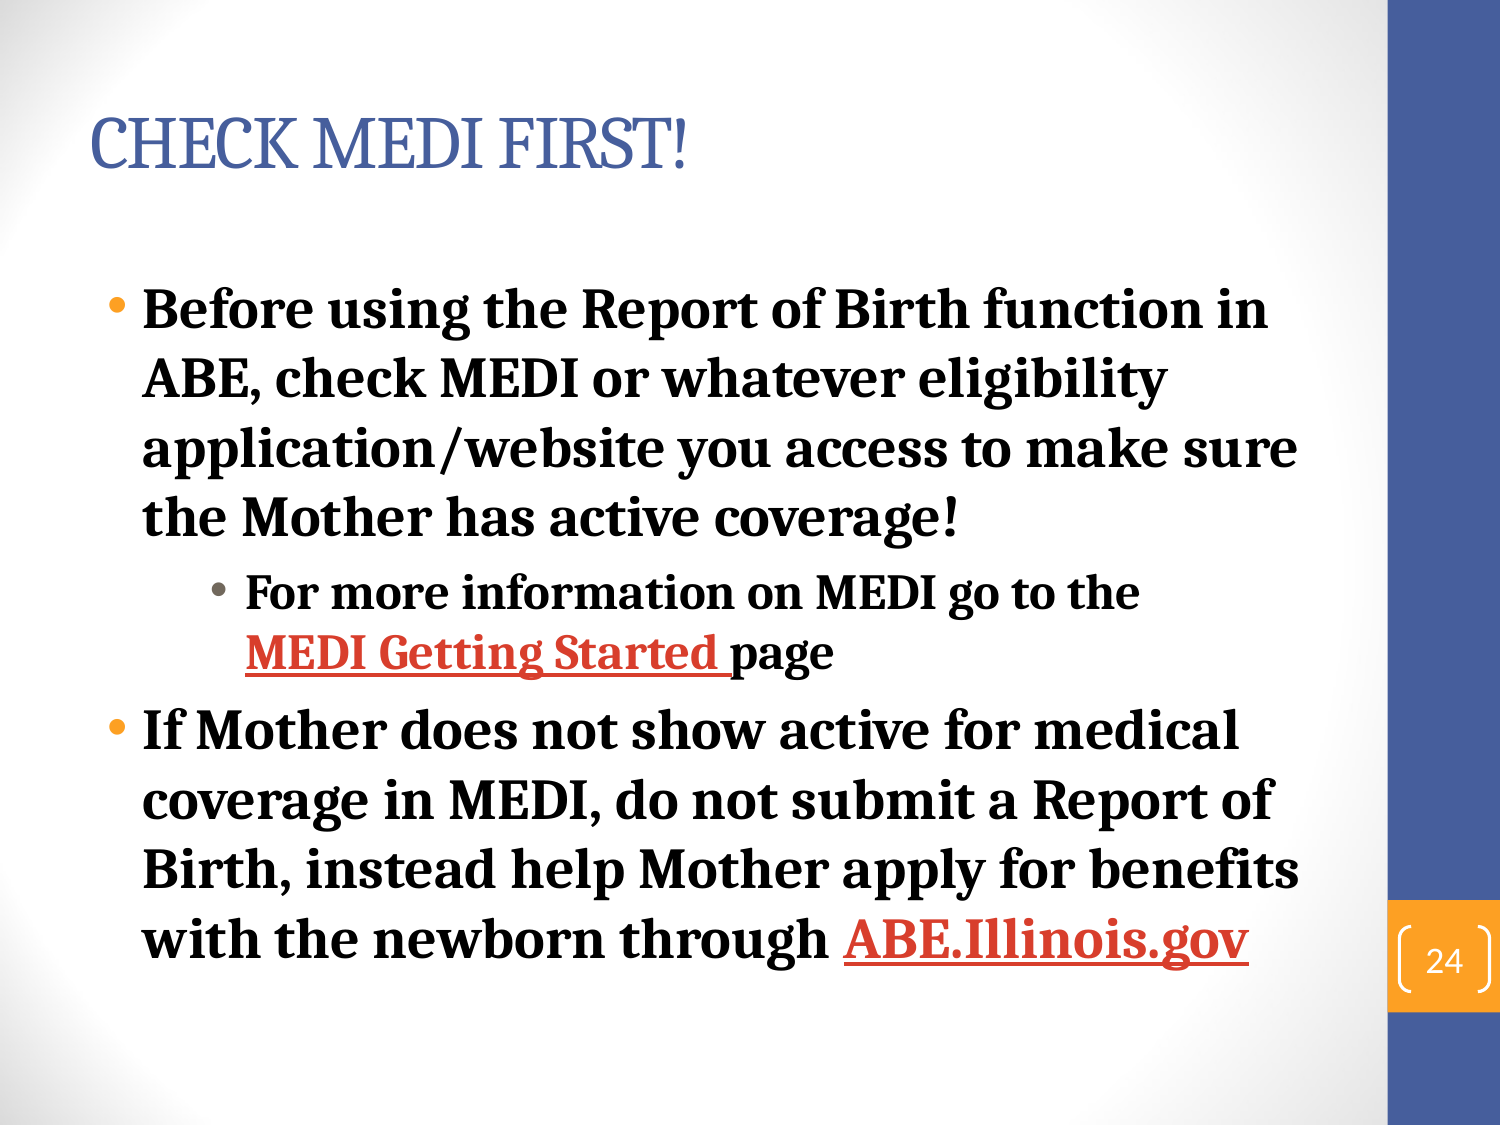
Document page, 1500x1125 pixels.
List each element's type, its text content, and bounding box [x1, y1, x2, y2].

title CHECK MEDI FIRST! [75, 45, 1325, 233]
list Before using the Report of Birth function in ABE, check MEDI or whatever eligibility application/website you access to make sure the Mother has active coverage! For more information on MEDI go to the MEDI Getting Started page If Mother does not show active for medical coverage in MEDI, do not submit a Report of Birth, instead help Mother apply for benefits with the newborn through ABE.Illinois.gov [75, 262, 1325, 1050]
picture [0, 0, 1387, 1125]
slide_number 24 [1397, 924, 1492, 994]
